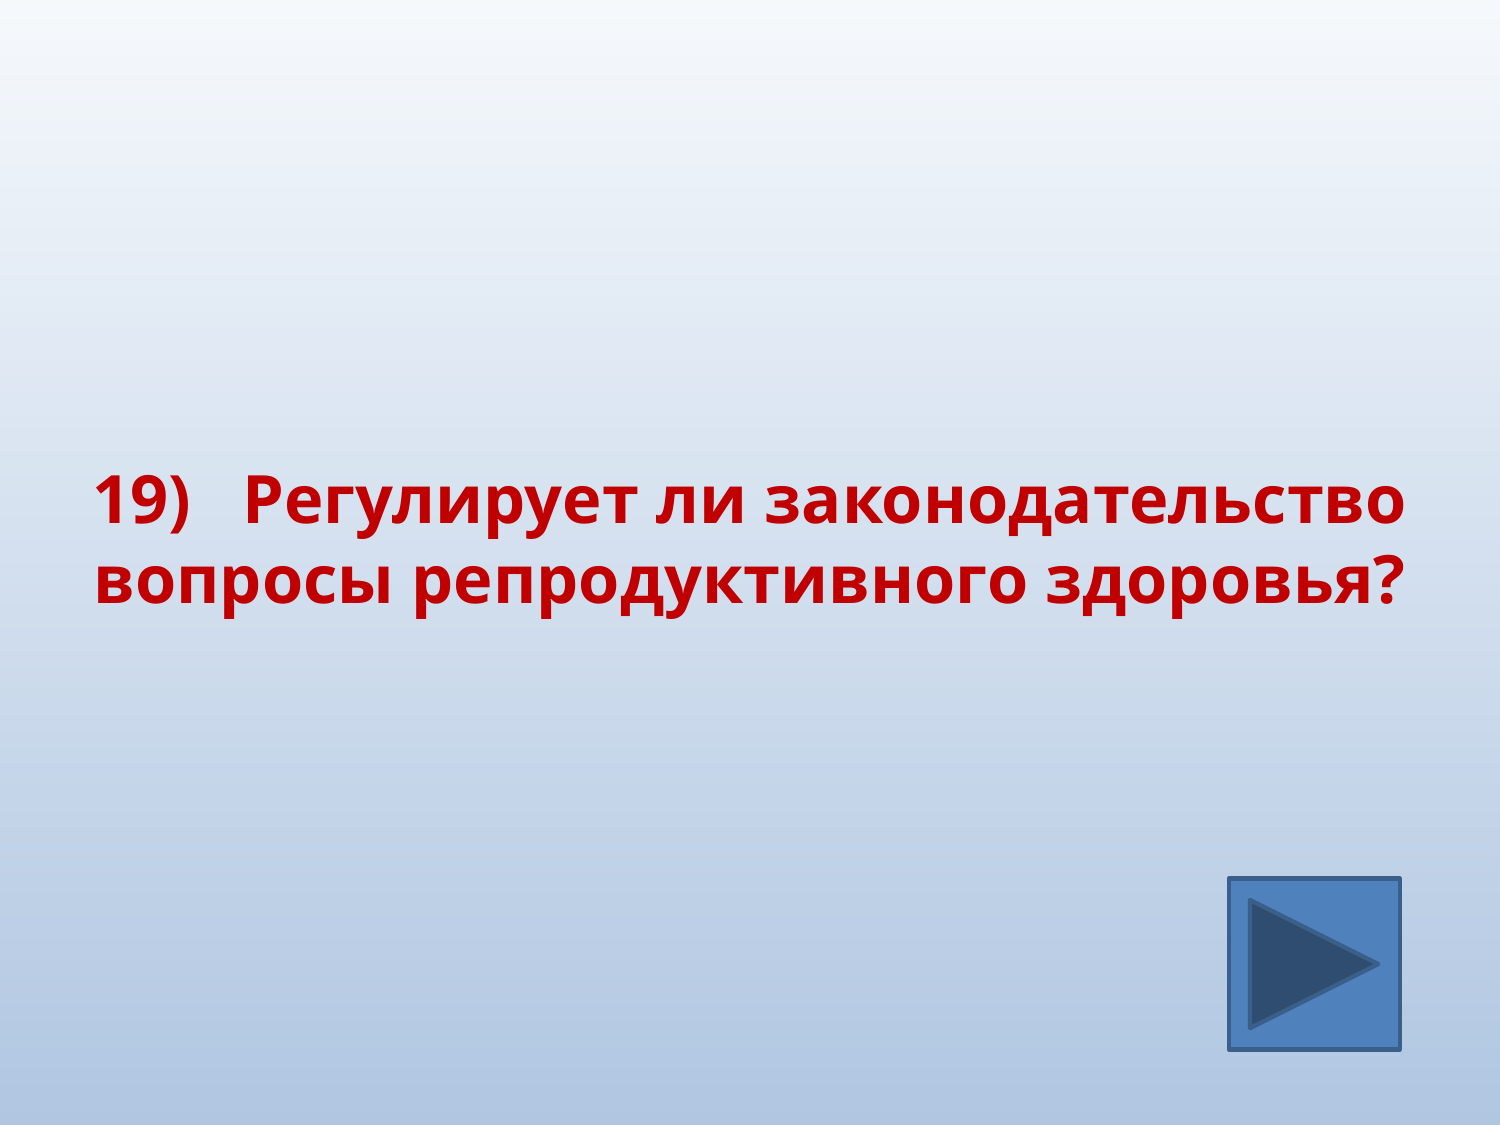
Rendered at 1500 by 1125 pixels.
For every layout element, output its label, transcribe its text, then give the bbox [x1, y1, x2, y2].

text_box [1227, 876, 1402, 1052]
list 19) Регулирует ли законодательство вопросы репродуктивного здоровья? [75, 262, 1425, 1005]
